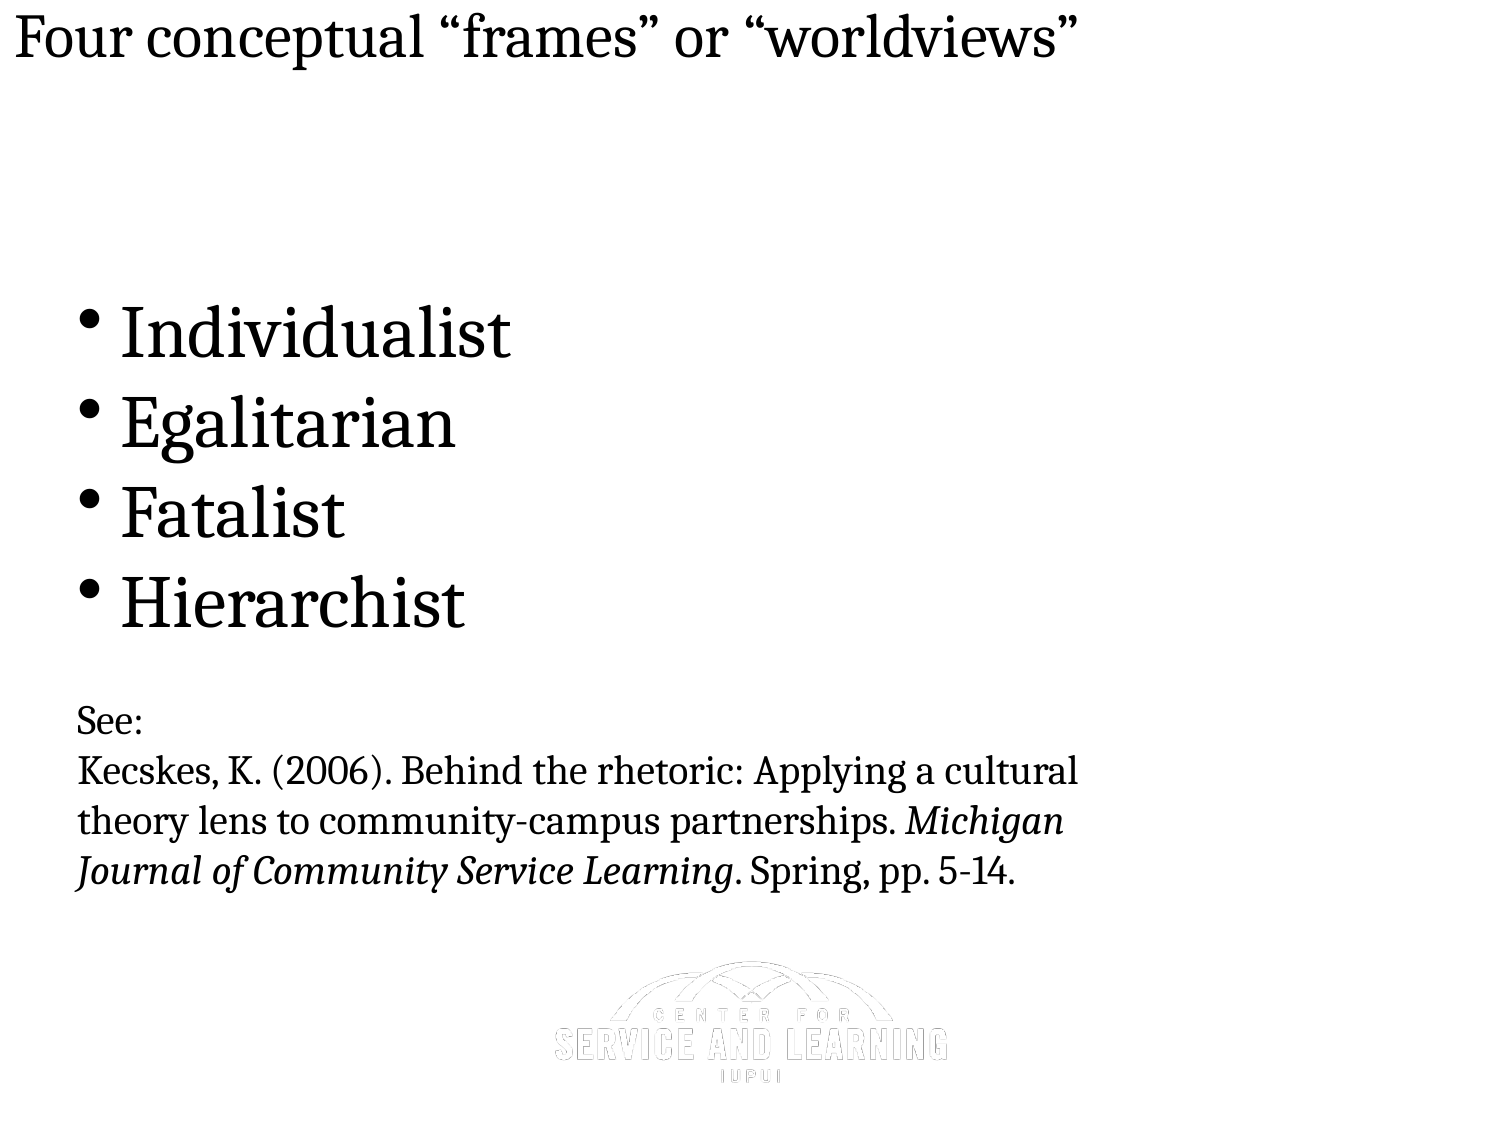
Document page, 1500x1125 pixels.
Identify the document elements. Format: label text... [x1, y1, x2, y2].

picture [412, 900, 1088, 1125]
text_box Individualist Egalitarian Fatalist Hierarchist See: Kecskes, K. (2006). Behind the rhetoric: Applying a cultural theory lens to community-campus partnerships. Michigan Journal of Community Service Learning. Spring, pp. 5-14. [62, 275, 1213, 900]
text_box Four conceptual “frames” or “worldviews” [0, 0, 1100, 78]
